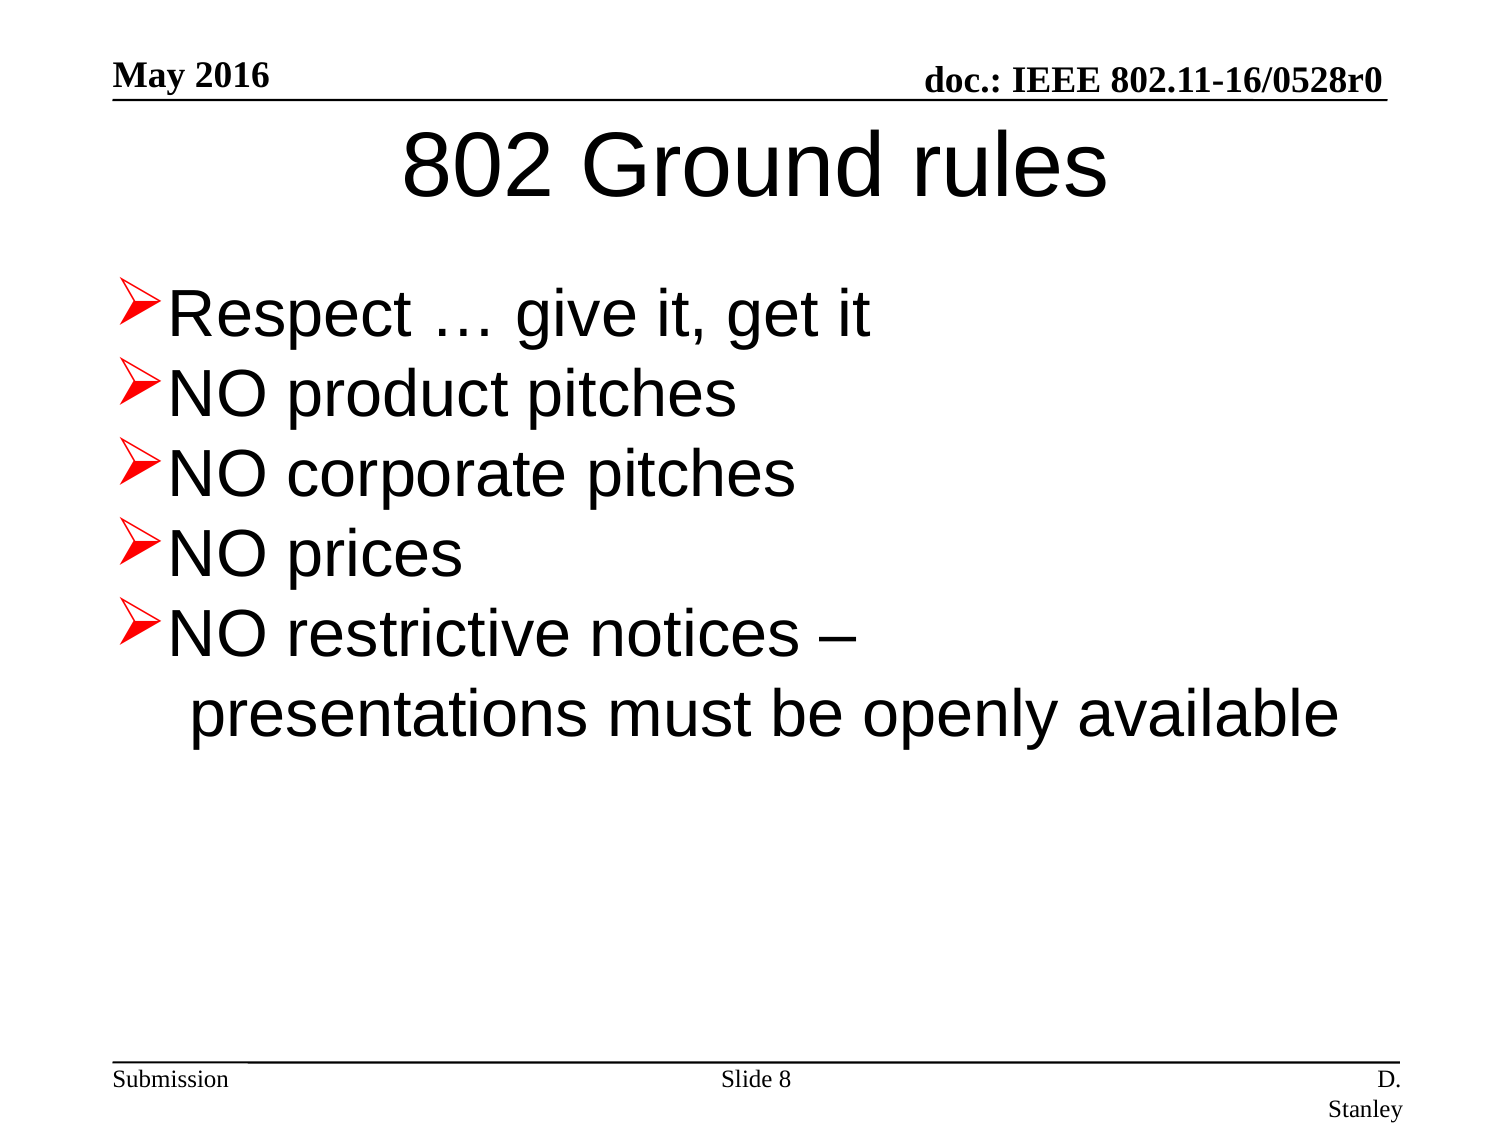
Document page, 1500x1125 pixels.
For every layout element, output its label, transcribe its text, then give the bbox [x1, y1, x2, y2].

slide_number Slide 8 [712, 1061, 800, 1093]
text_box Respect … give it, get it NO product pitches NO corporate pitches NO prices NO restrictive notices – presentations must be openly available [99, 262, 1450, 1005]
text_box 802 Ground rules [124, 99, 1388, 220]
footer D. Stanley, HP Enterprise [1324, 1061, 1402, 1093]
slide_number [112, 49, 401, 96]
